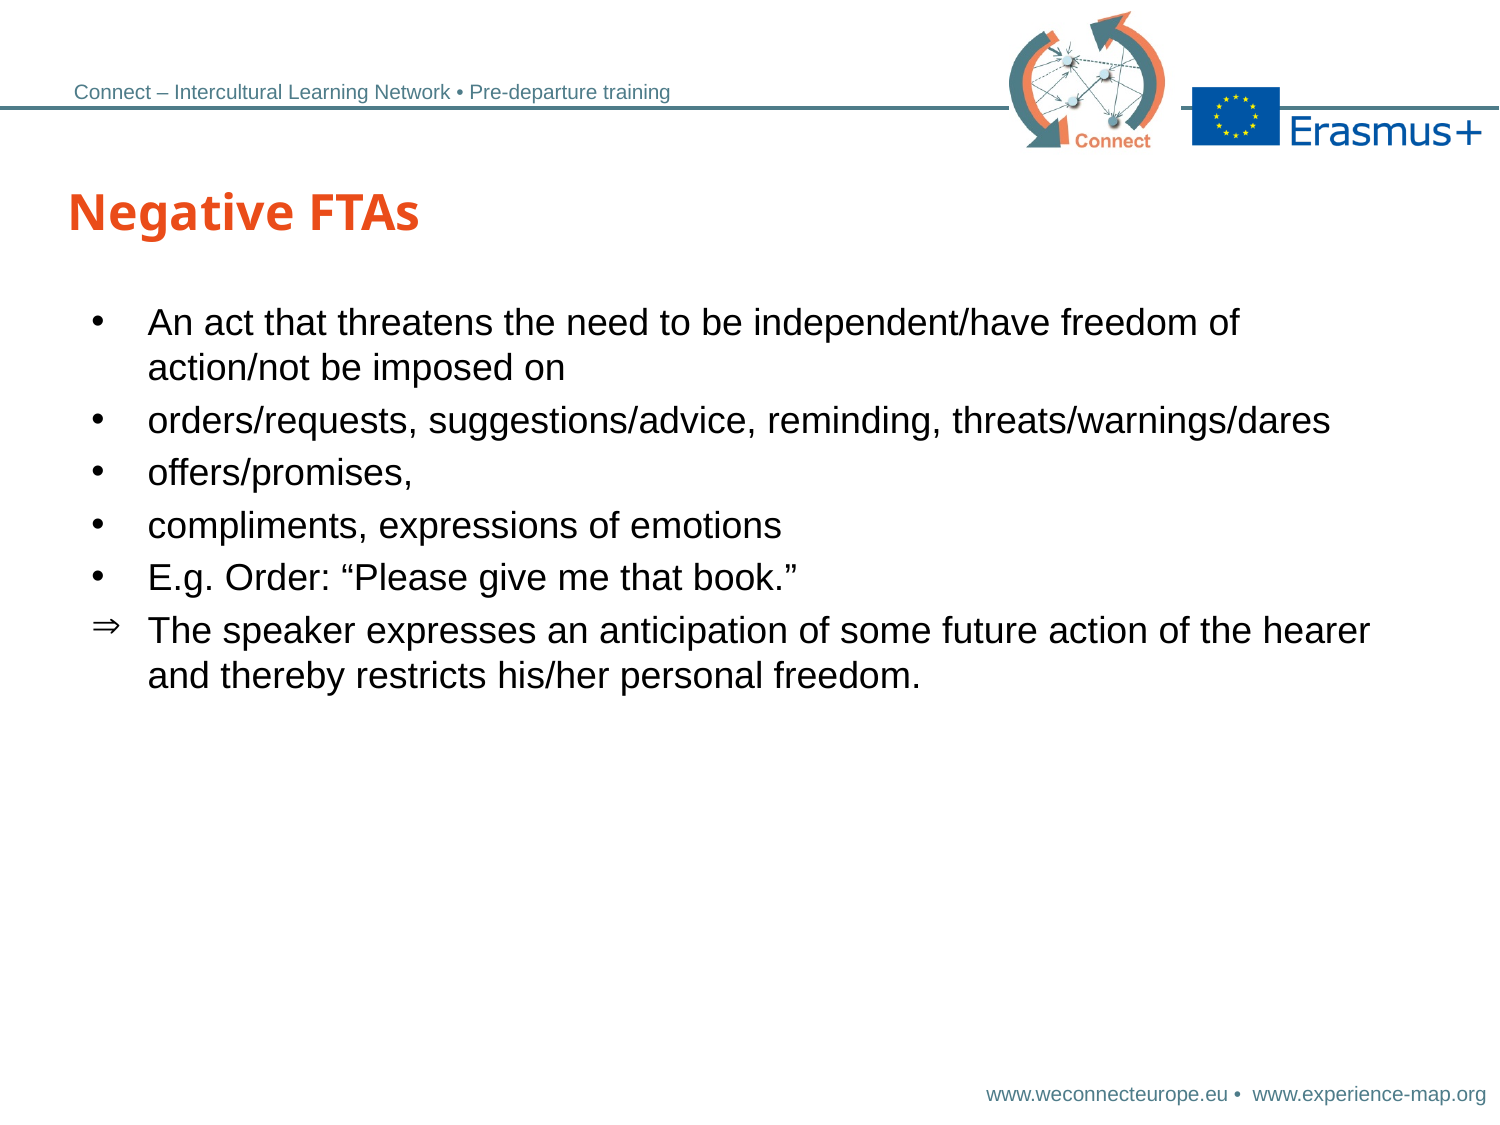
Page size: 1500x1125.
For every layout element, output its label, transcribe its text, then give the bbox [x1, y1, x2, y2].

picture [1009, 11, 1498, 162]
title Negative FTAs [53, 172, 1404, 361]
list An act that threatens the need to be independent/have freedom of action/not be imposed on orders/requests, suggestions/advice, reminding, threats/warnings/dares offers/promises, compliments, expressions of emotions E.g. Order: “Please give me that book.” The speaker expresses an anticipation of some future action of the hearer and thereby restricts his/her personal freedom. [76, 290, 1427, 934]
